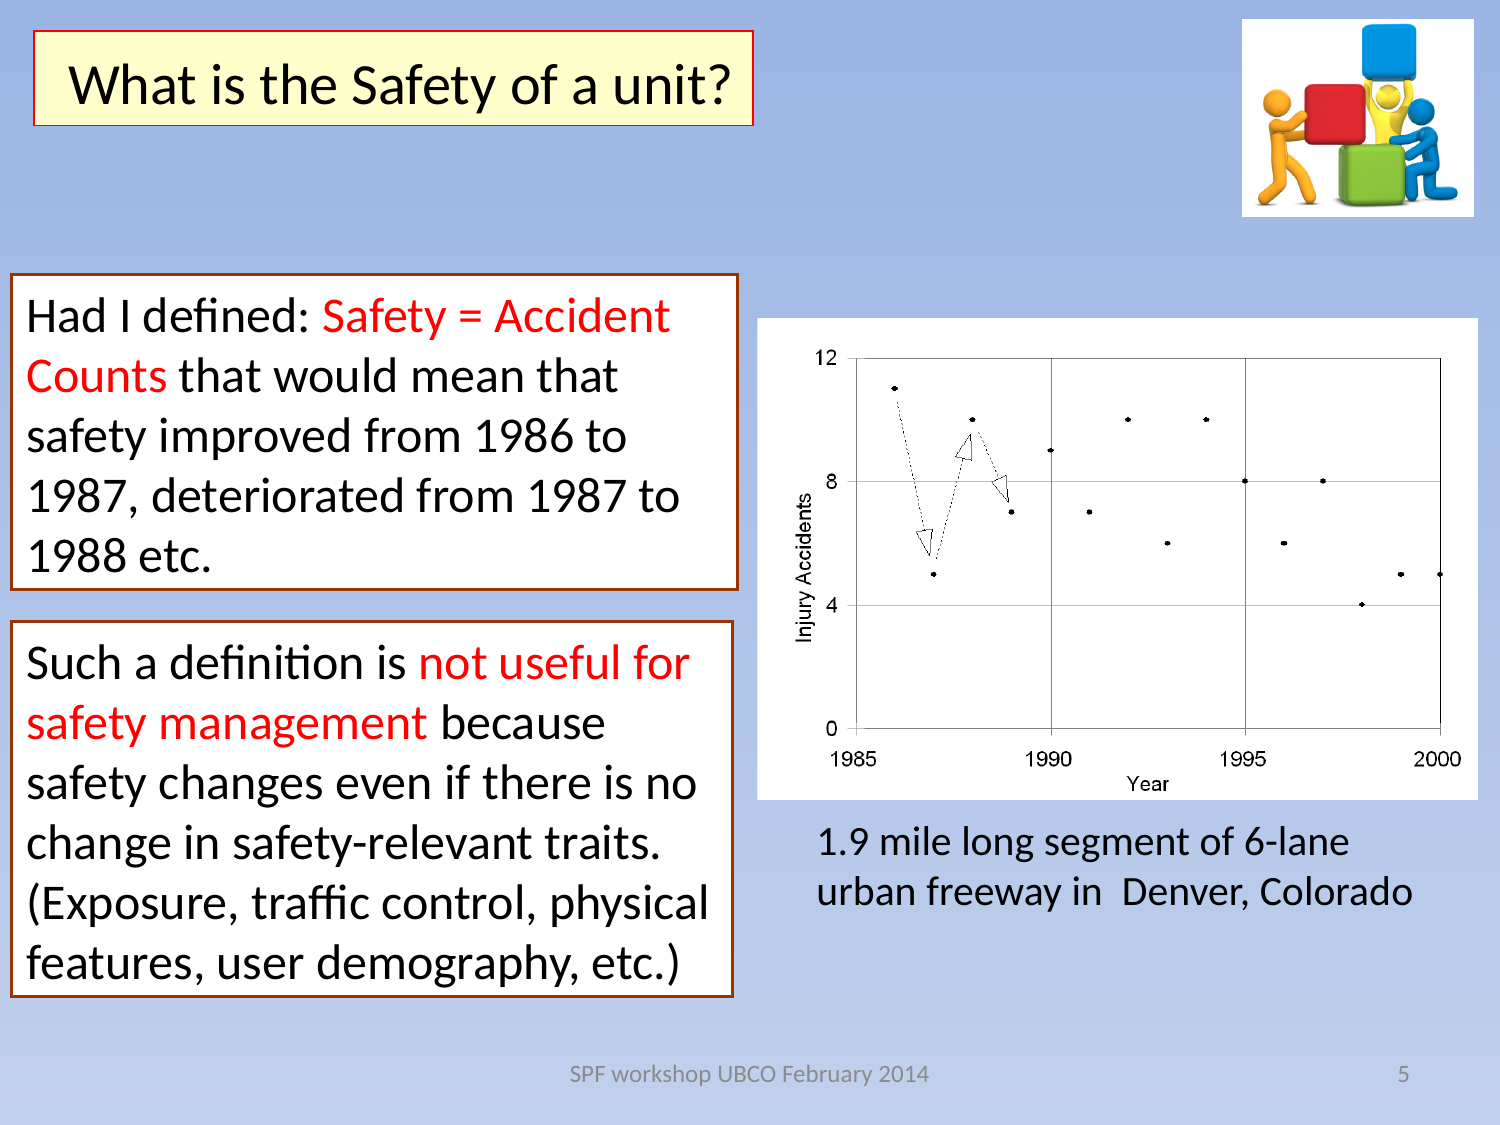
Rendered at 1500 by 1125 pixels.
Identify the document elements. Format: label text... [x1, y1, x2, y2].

slide_number 5 [1074, 1042, 1425, 1103]
footer SPF workshop UBCO February 2014 [512, 1042, 988, 1103]
text_box Such a definition is not useful for safety management because safety changes even if there is no change in safety-relevant traits. (Exposure, traffic control, physical features, user demography, etc.) [11, 621, 733, 997]
picture [1242, 19, 1474, 218]
text_box 1.9 mile long segment of 6-lane urban freeway in Denver, Colorado [801, 808, 1445, 922]
text_box Had I defined: Safety = Accident Counts that would mean that safety improved from 1986 to 1987, deteriorated from 1987 to 1988 etc. [11, 274, 738, 590]
picture [757, 318, 1479, 800]
text_box What is the Safety of a unit? [33, 30, 754, 126]
